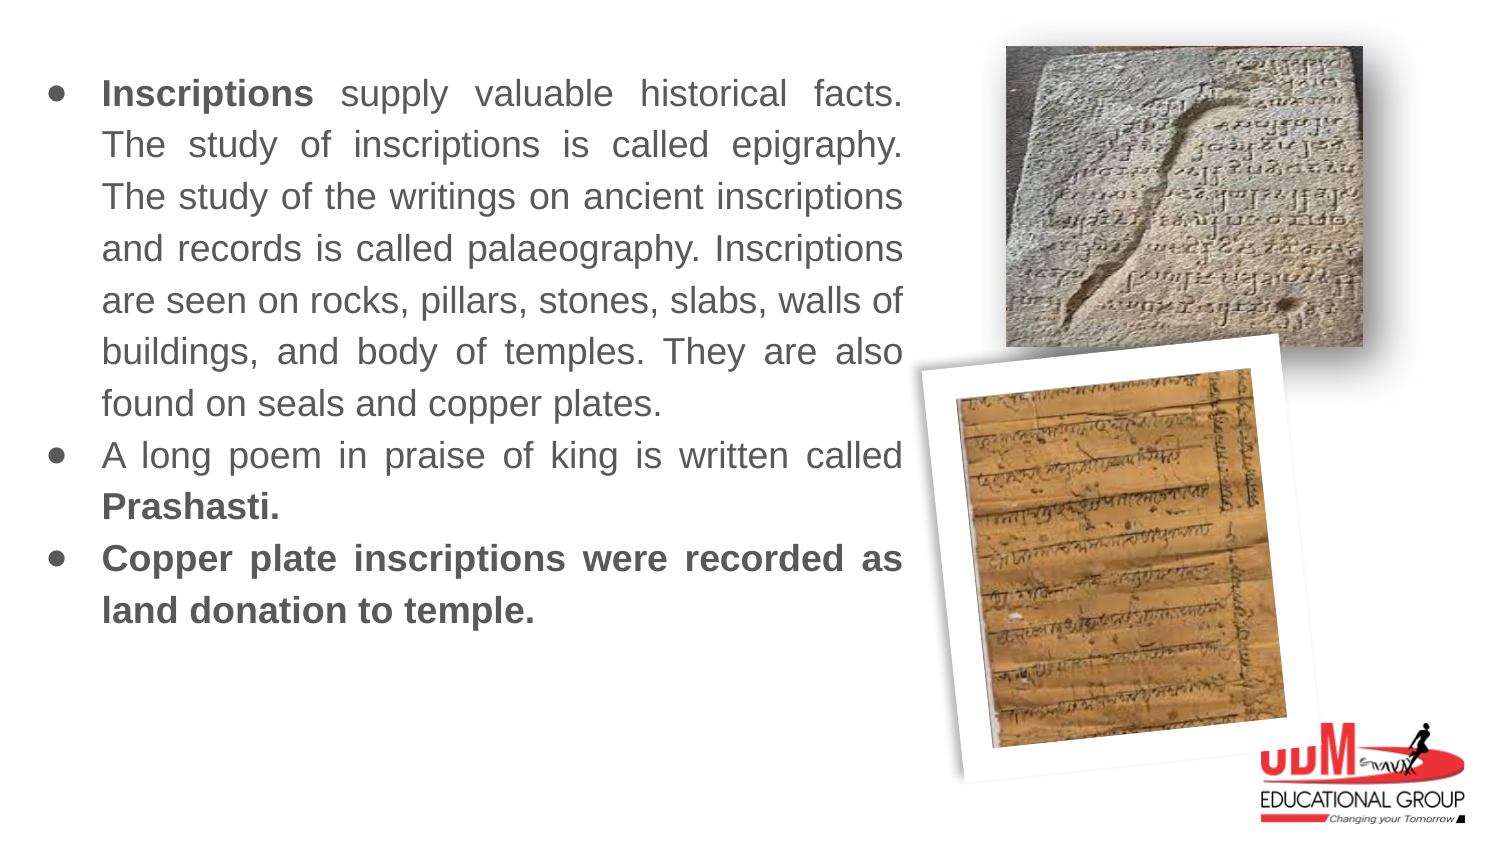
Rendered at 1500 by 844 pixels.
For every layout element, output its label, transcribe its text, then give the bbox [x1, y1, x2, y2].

picture [1006, 46, 1363, 348]
picture [957, 369, 1465, 824]
list Inscriptions supply valuable historical facts. The study of inscriptions is called epigraphy. The study of the writings on ancient inscriptions and records is called palaeography. Inscriptions are seen on rocks, pillars, stones, slabs, walls of buildings, and body of temples. They are also found on seals and copper plates. A long poem in praise of king is written called Prashasti. Copper plate inscriptions were recorded as land donation to temple. [11, 46, 919, 771]
